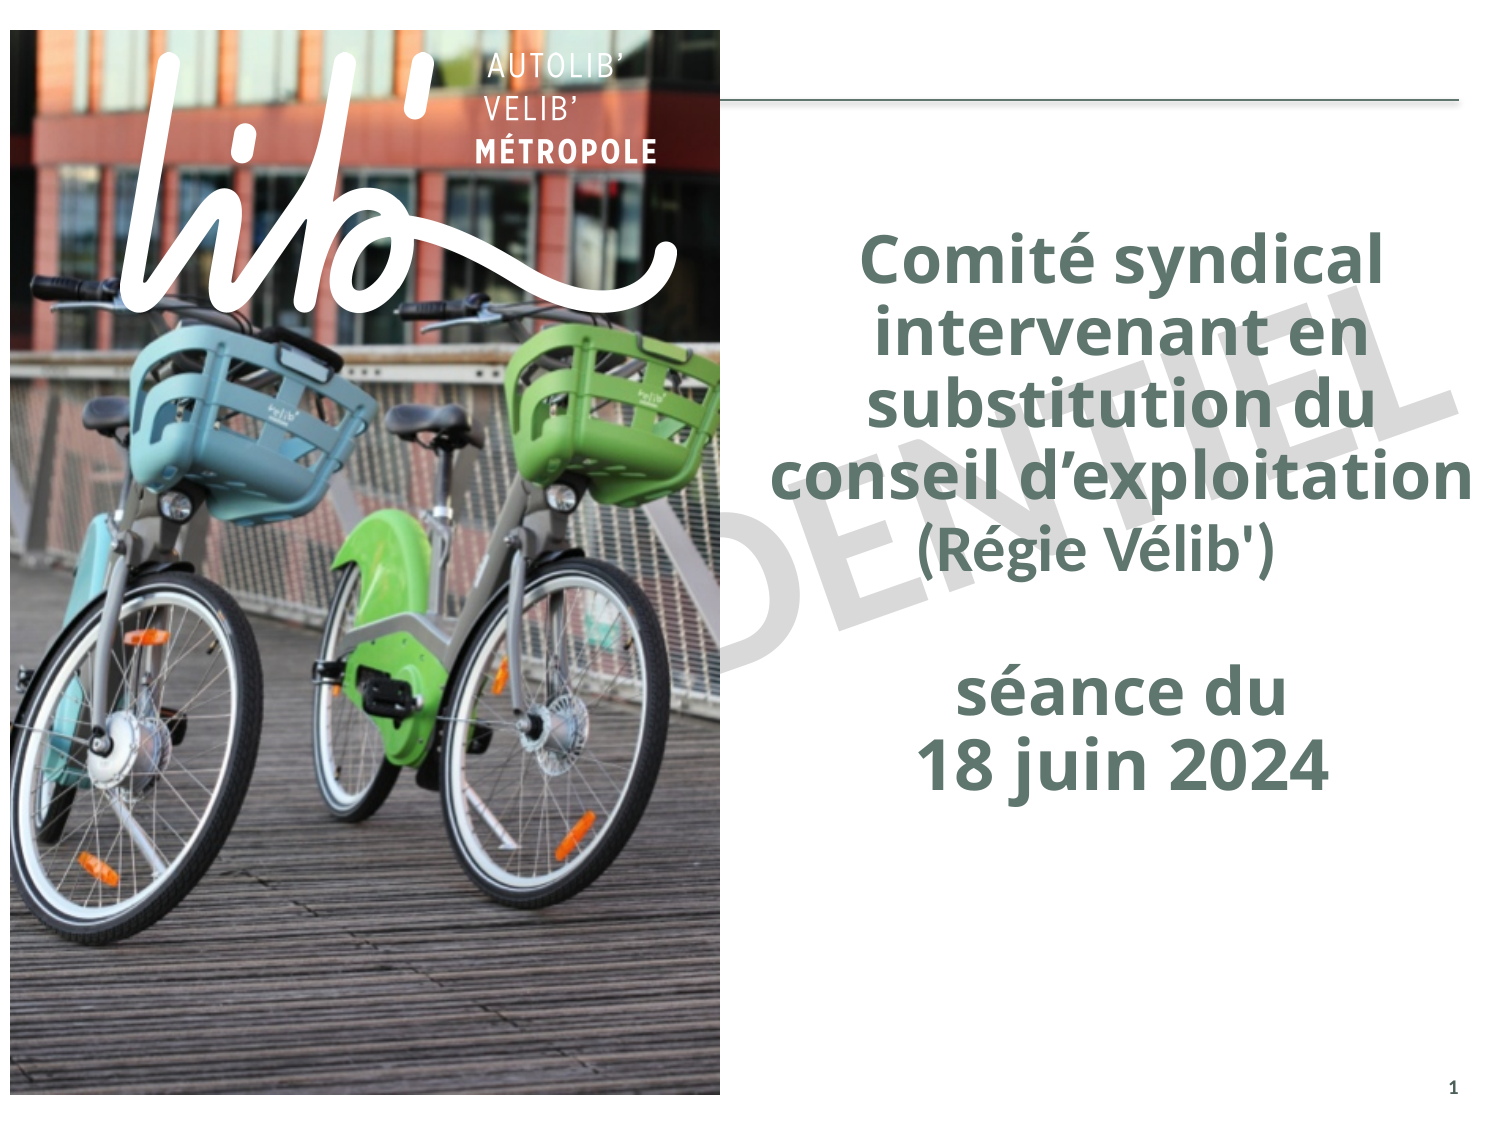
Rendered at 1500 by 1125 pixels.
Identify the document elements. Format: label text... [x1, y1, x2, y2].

title Comité syndical intervenant en substitution du conseil d’exploitation (Régie Vélib')​ séance du 18 juin 2024 [755, 226, 1490, 609]
picture [10, 30, 720, 1095]
